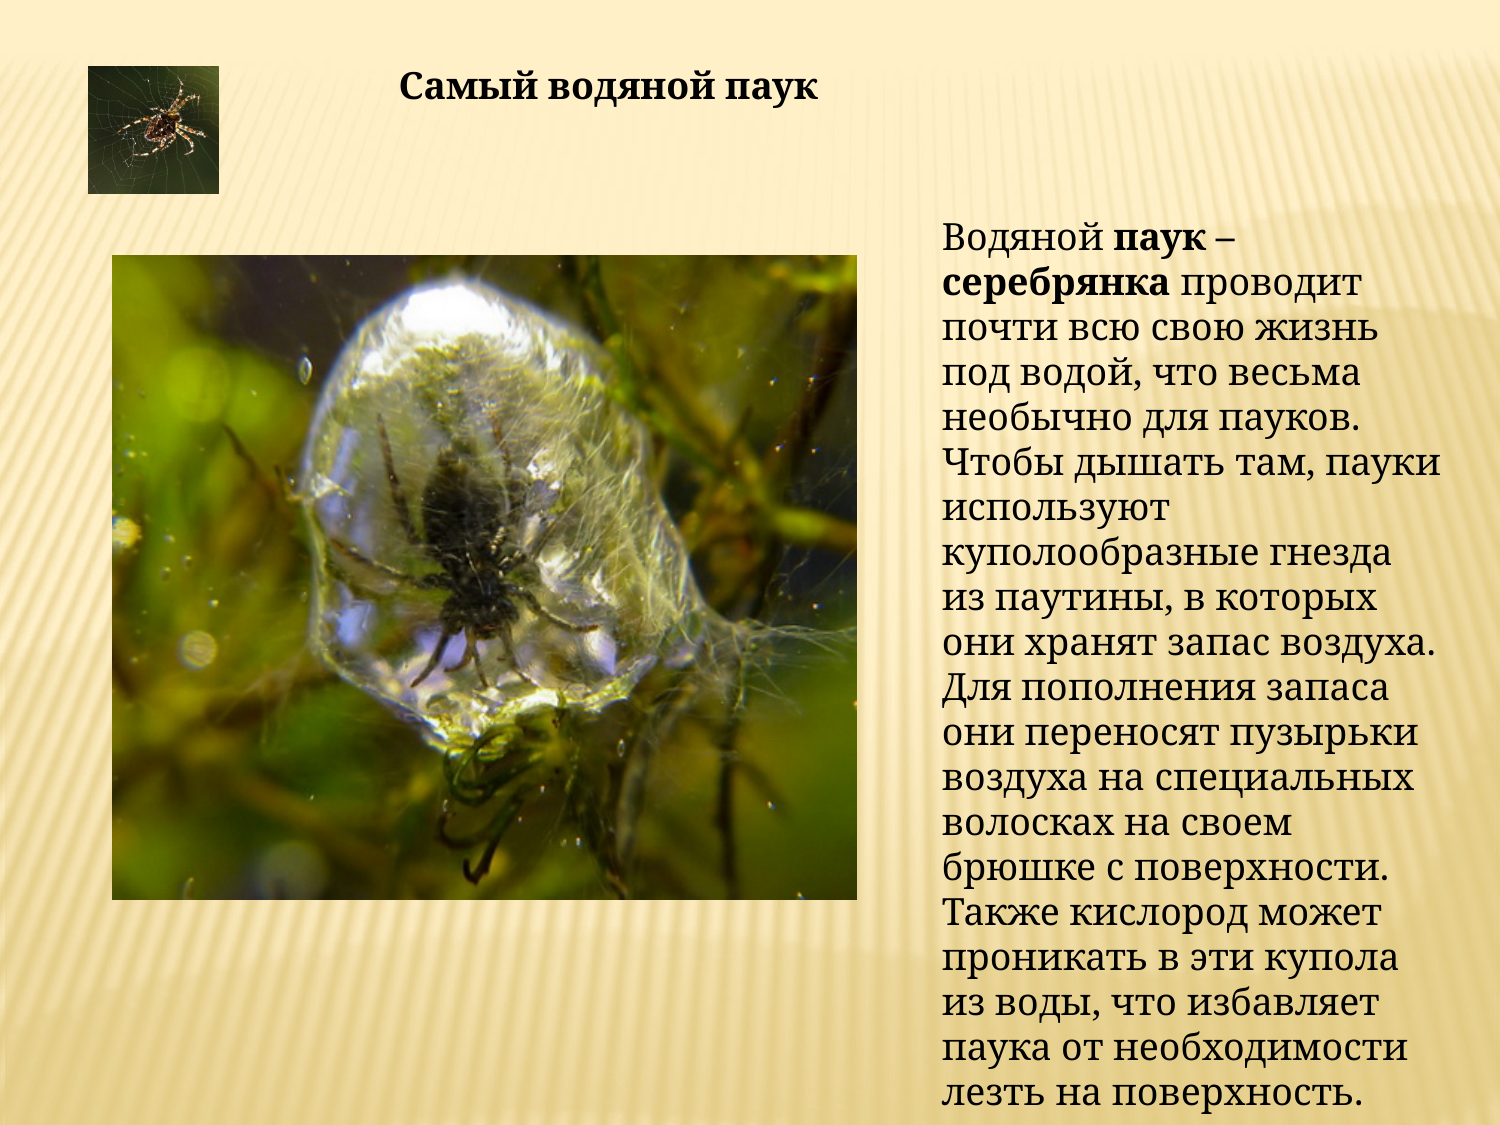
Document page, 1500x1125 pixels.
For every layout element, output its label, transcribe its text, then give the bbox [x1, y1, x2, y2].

text_box Водяной паук – серебрянка проводит почти всю свою жизнь под водой, что весьма необычно для пауков. Чтобы дышать там, пауки используют куполообразные гнезда из паутины, в которых они хранят запас воздуха. Для пополнения запаса они переносят пузырьки воздуха на специальных волосках на своем брюшке с поверхности. Также кислород может проникать в эти купола из воды, что избавляет паука от необходимости лезть на поверхность. [927, 160, 1459, 1121]
picture [111, 255, 857, 900]
picture [88, 66, 219, 195]
text_box Самый водяной паук [383, 54, 892, 115]
